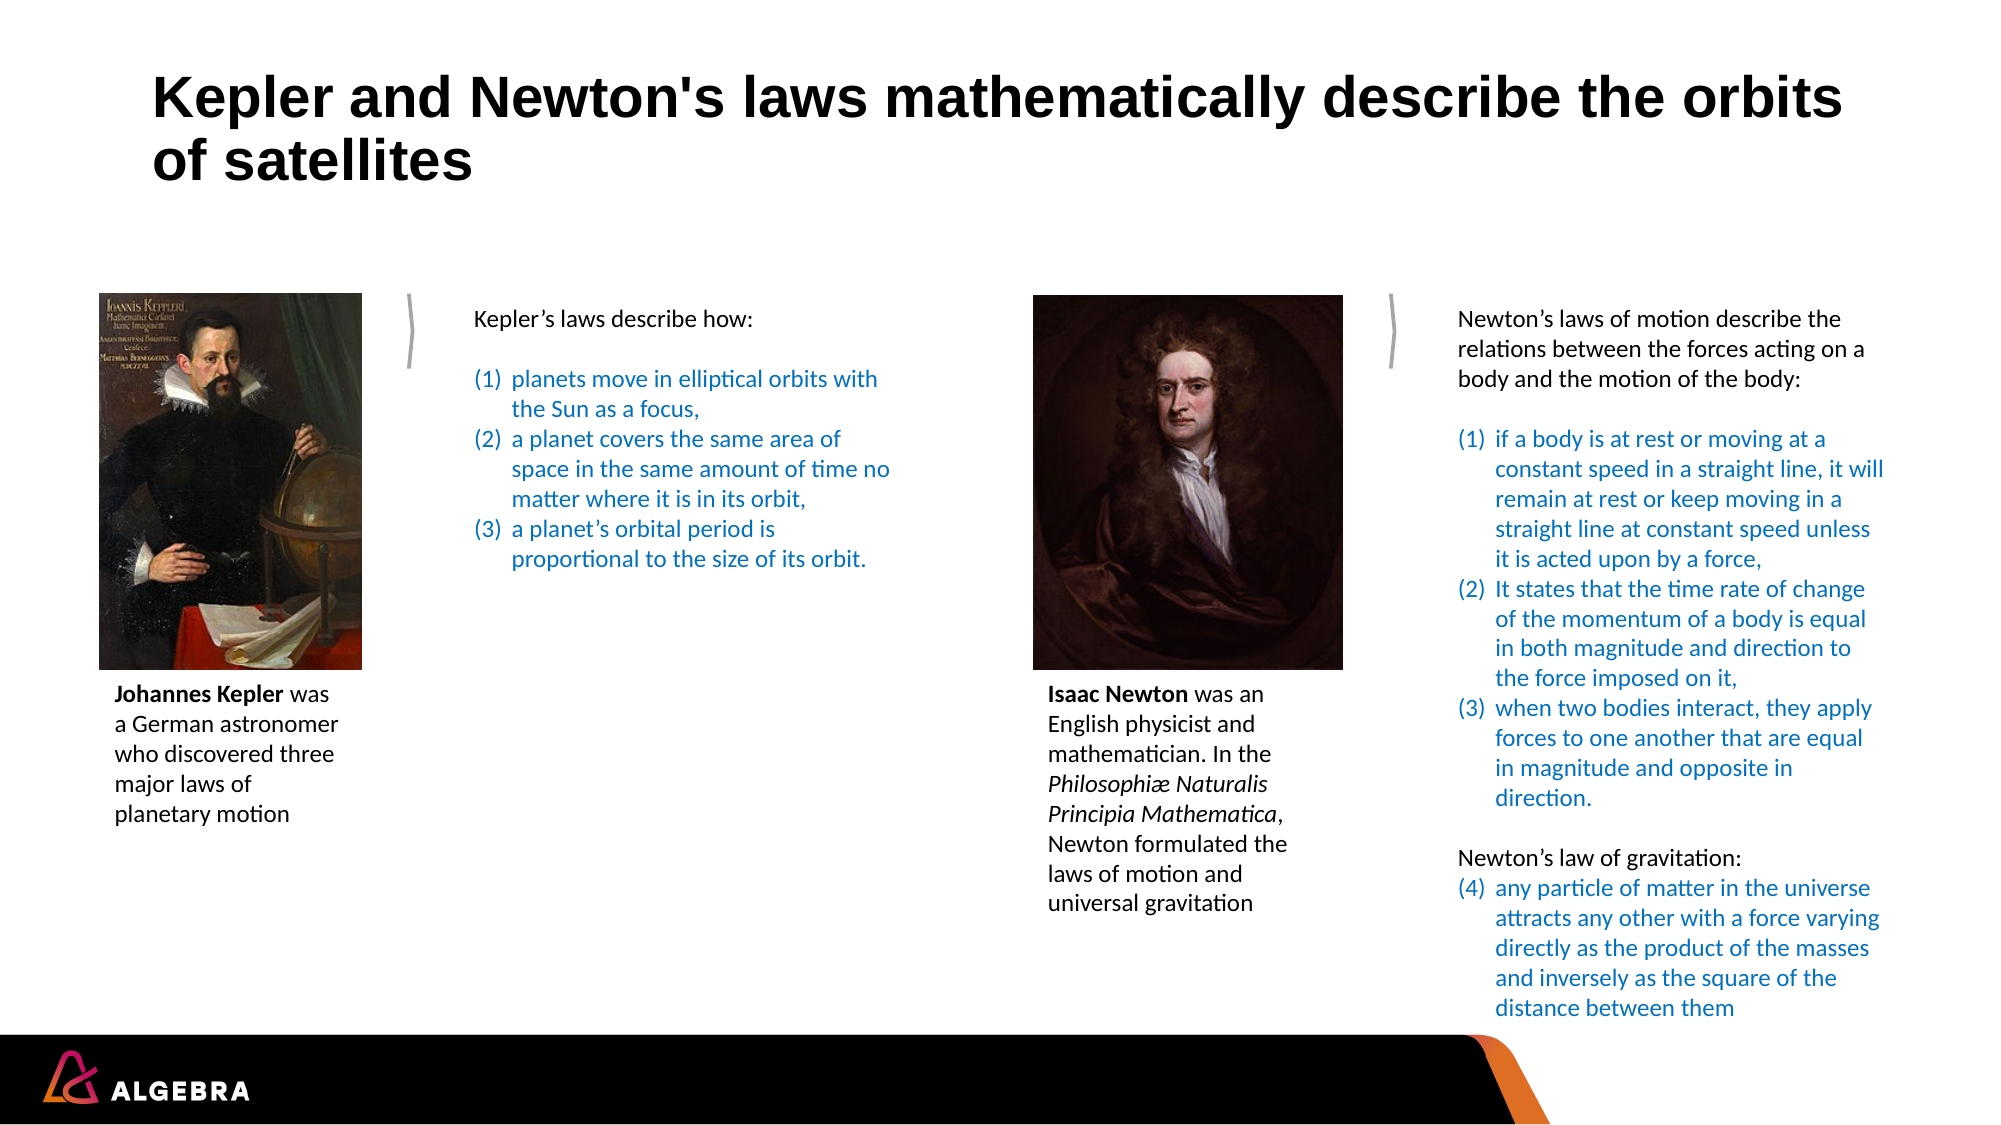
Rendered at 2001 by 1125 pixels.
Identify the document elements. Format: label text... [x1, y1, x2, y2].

text_box [405, 292, 416, 370]
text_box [99, 293, 362, 1015]
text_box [1033, 295, 1343, 1016]
title Kepler and Newton's laws mathematically describe the orbits of satellites [137, 59, 1863, 278]
text_box [1387, 292, 1398, 370]
text_box Newton’s laws of motion describe the relations between the forces acting on a body and the motion of the body: if a body is at rest or moving at a constant speed in a straight line, it will remain at rest or keep moving in a straight line at constant speed unless it is acted upon by a force, It states that the time rate of change of the momentum of a body is equal in both magnitude and direction to the force imposed on it, when two bodies interact, they apply forces to one another that are equal in magnitude and opposite in direction. Newton’s law of gravitation: any particle of matter in the universe attracts any other with a force varying directly as the product of the masses and inversely as the square of the distance between them [1442, 294, 1902, 1027]
picture [0, 1034, 1733, 1125]
text_box Kepler’s laws describe how: planets move in elliptical orbits with the Sun as a focus, a planet covers the same area of space in the same amount of time no matter where it is in its orbit, a planet’s orbital period is proportional to the size of its orbit. [458, 294, 918, 1027]
